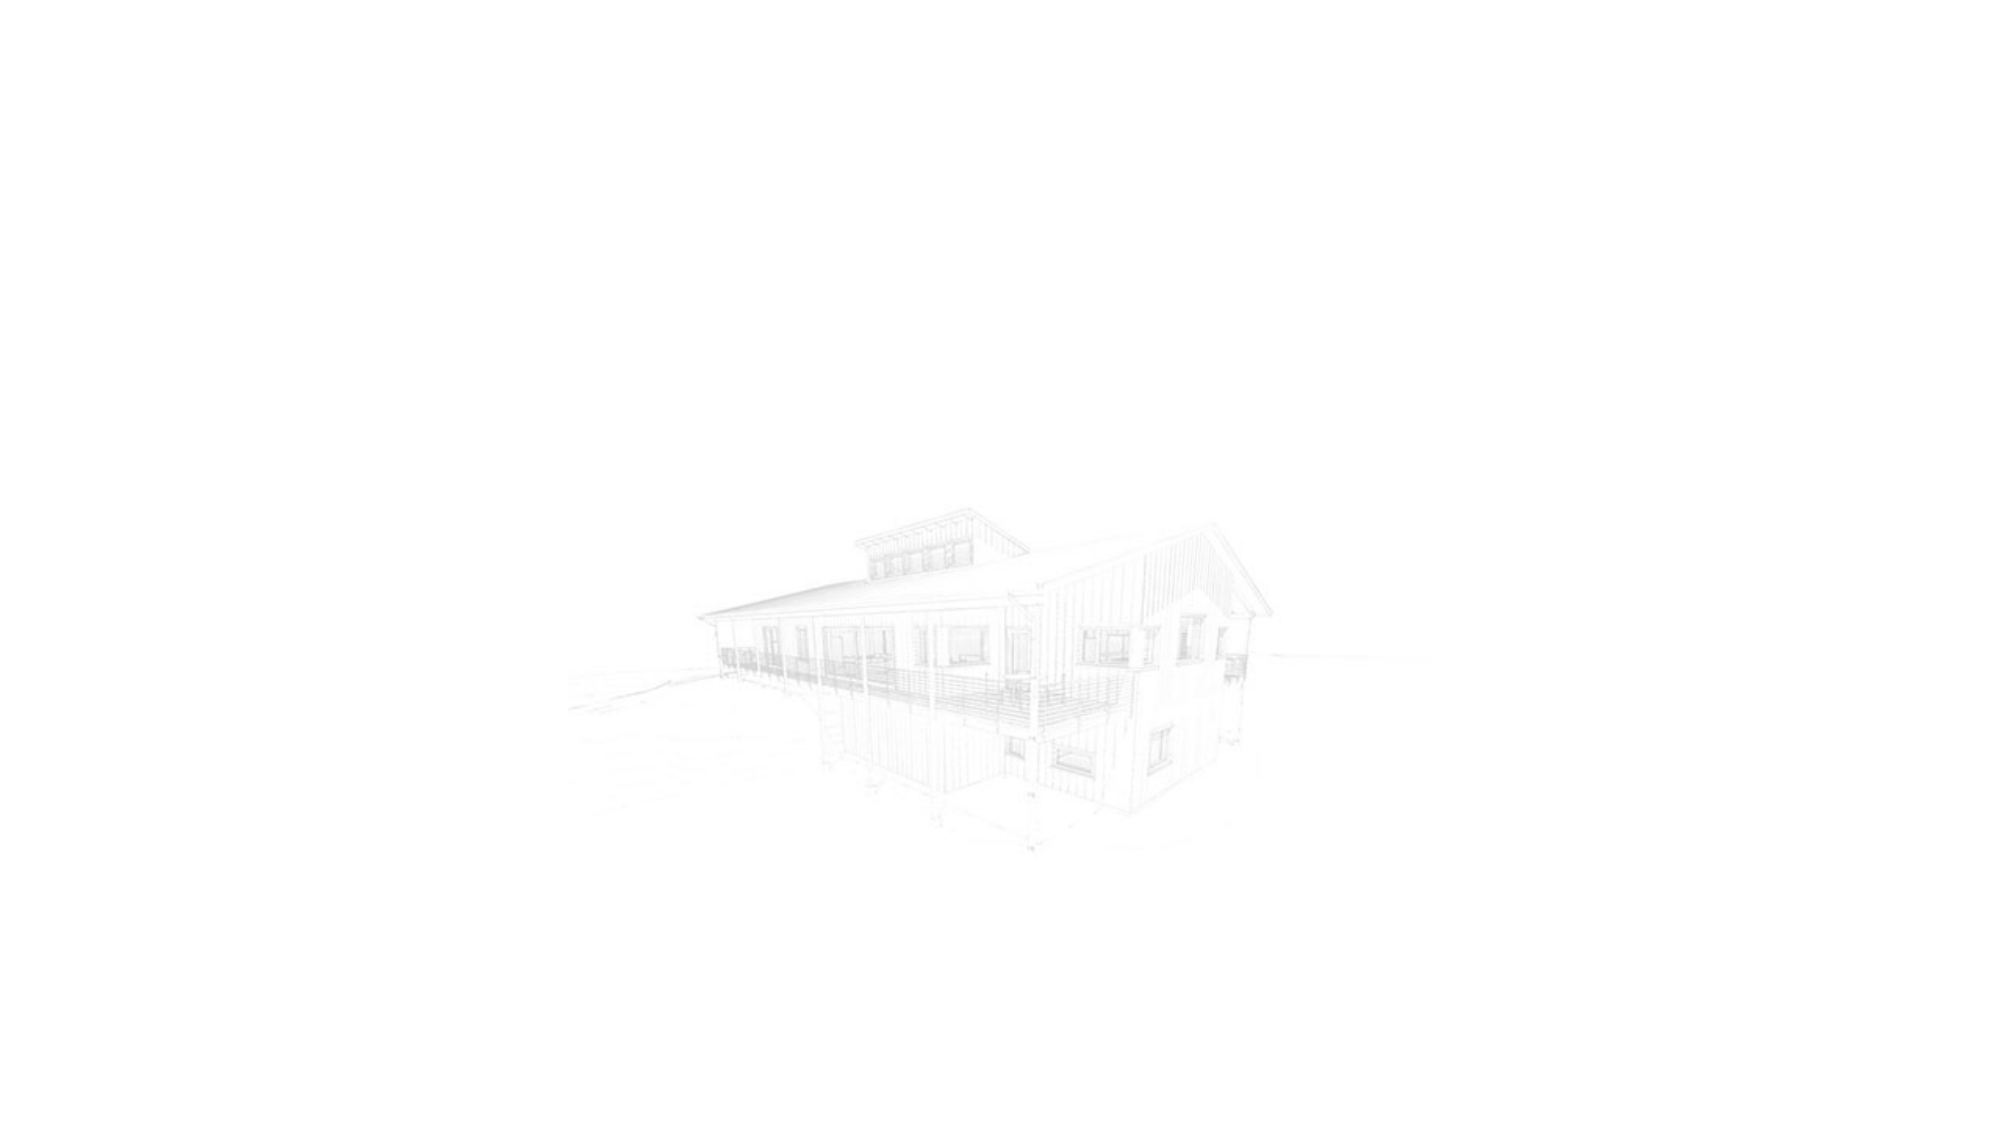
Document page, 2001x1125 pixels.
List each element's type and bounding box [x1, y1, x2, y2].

list [218, 453, 1782, 860]
